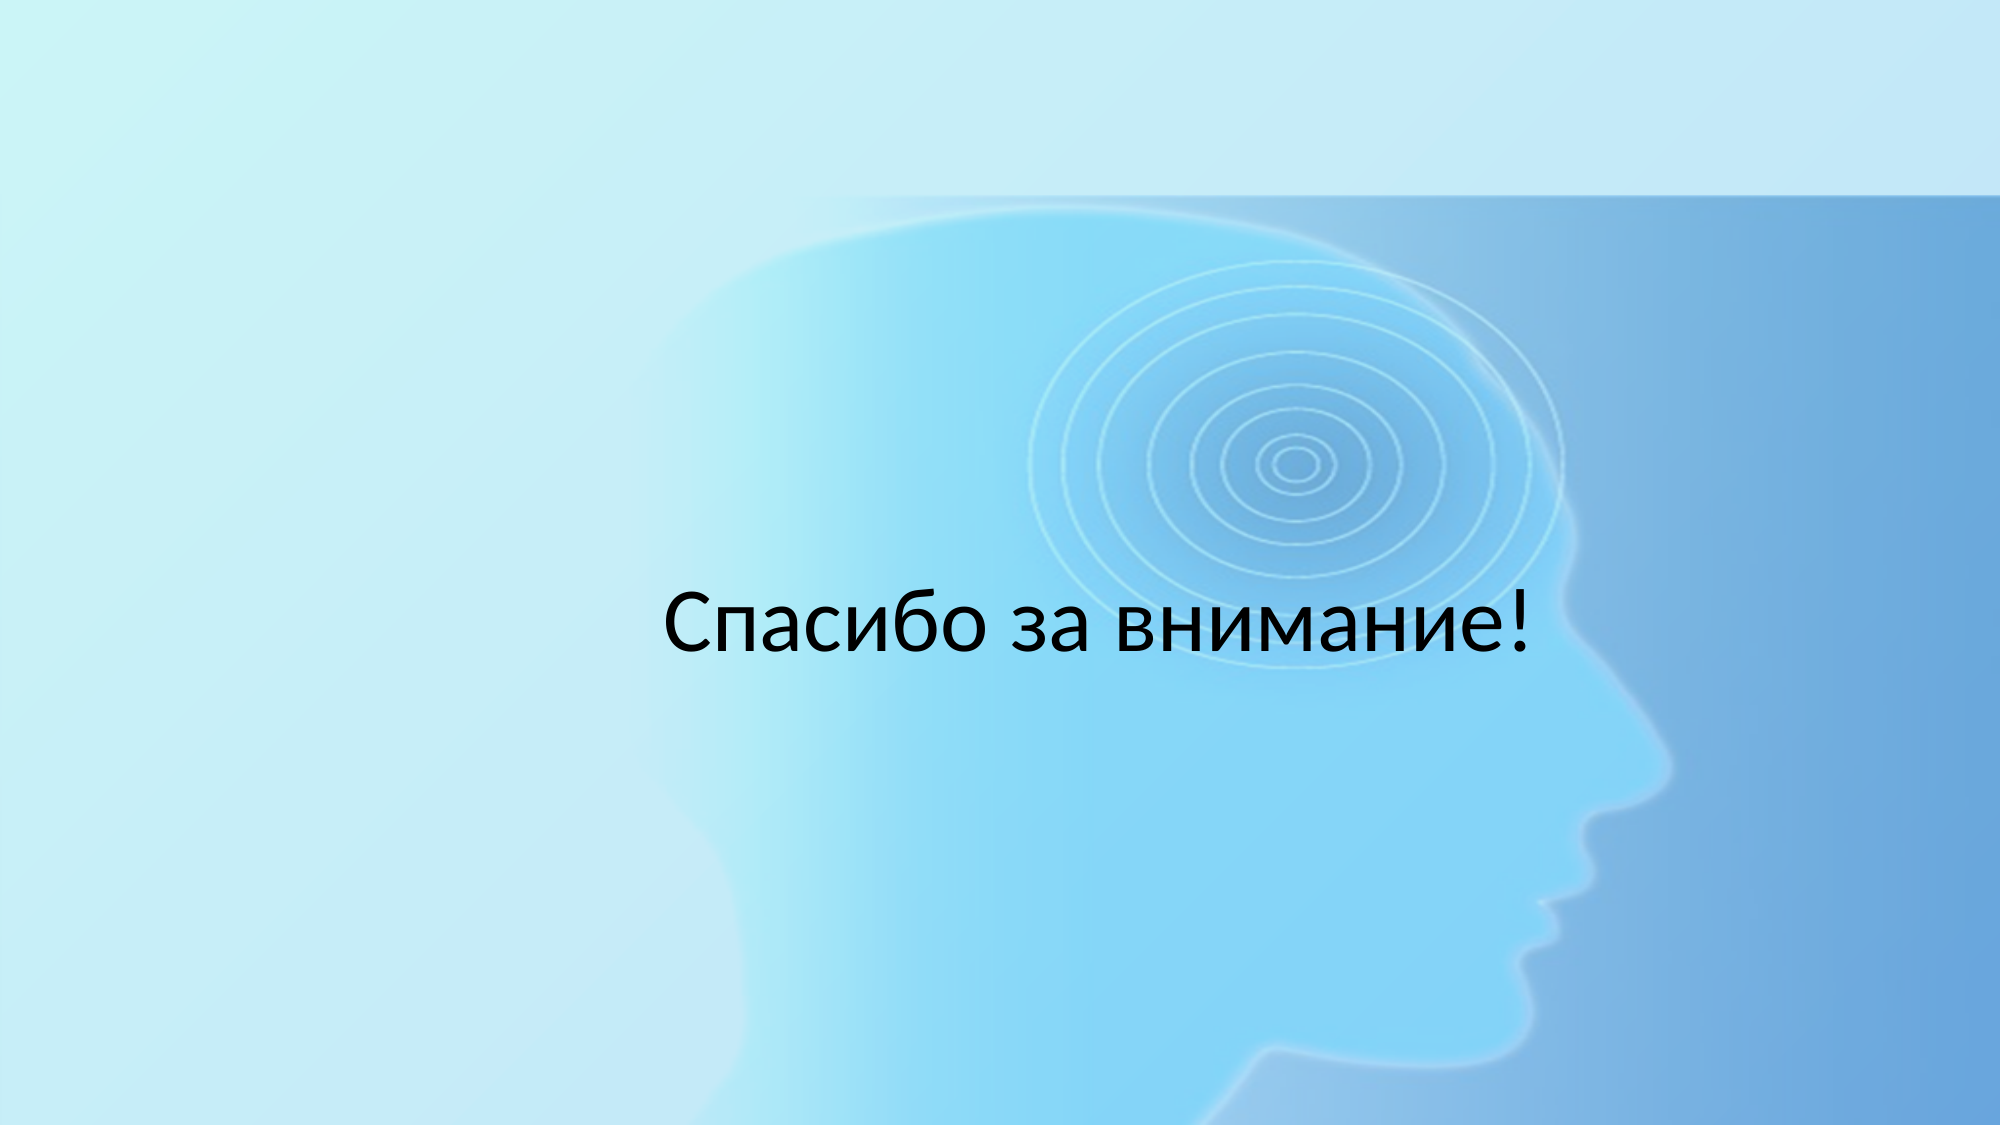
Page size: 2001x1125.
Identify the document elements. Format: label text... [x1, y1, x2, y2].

title Спасибо за внимание! [200, 520, 2000, 709]
picture [0, 0, 2000, 1125]
